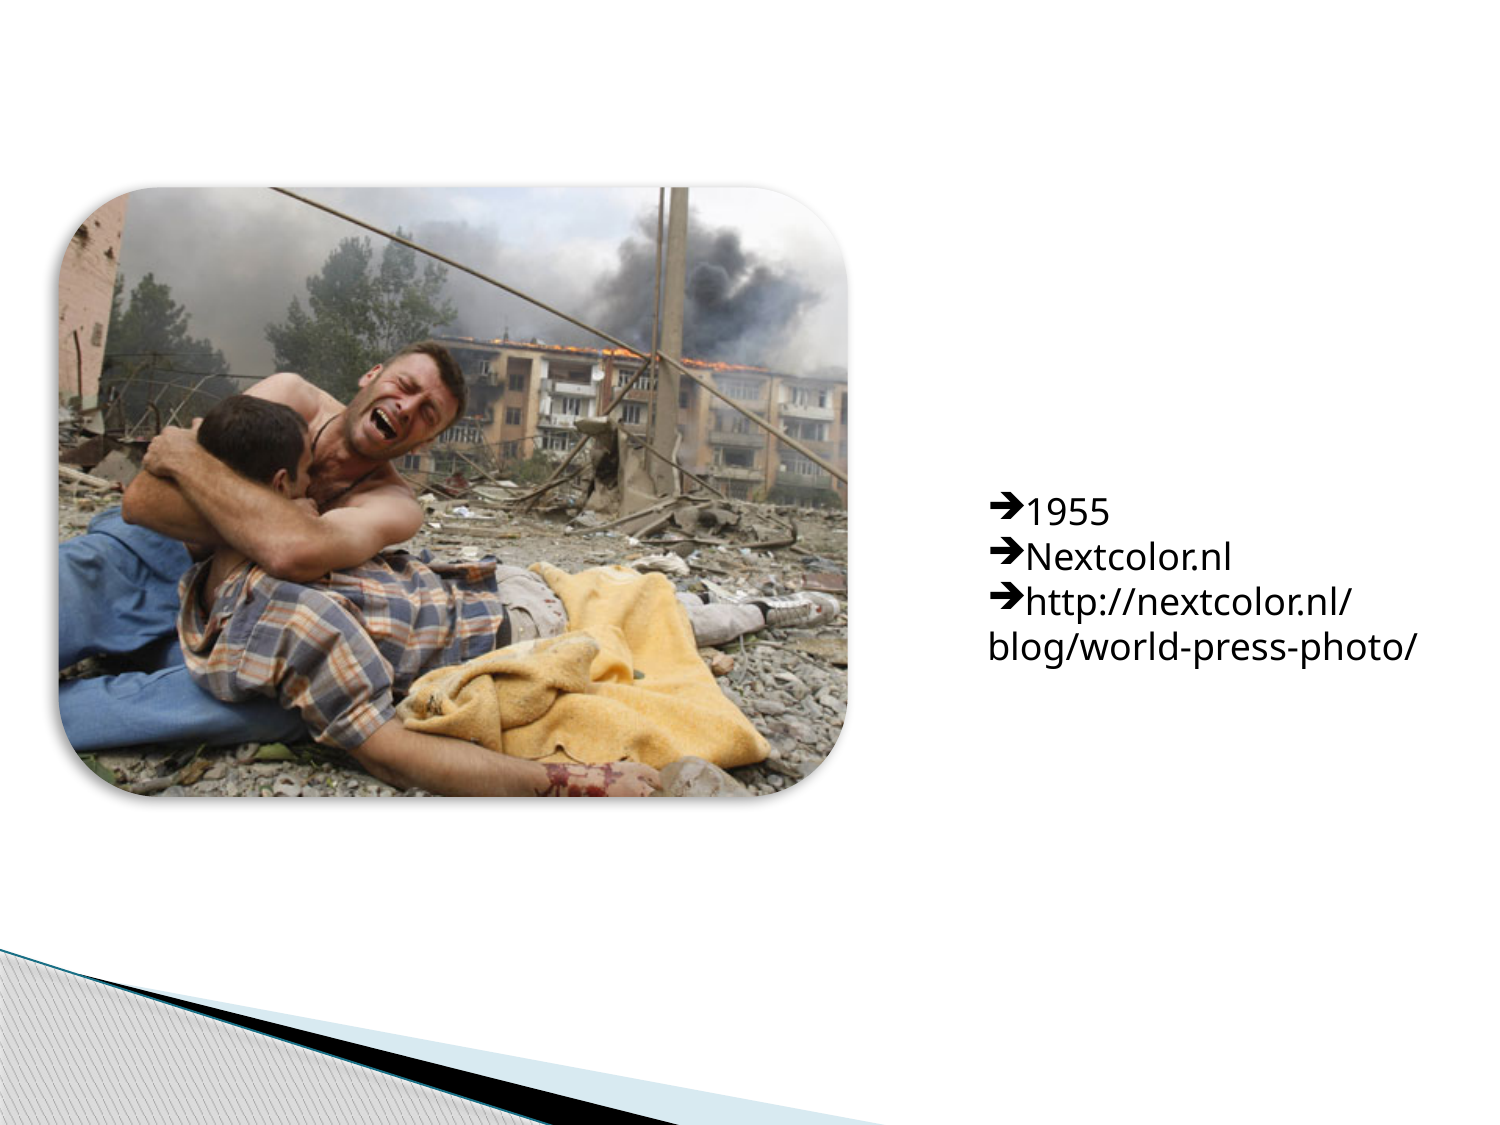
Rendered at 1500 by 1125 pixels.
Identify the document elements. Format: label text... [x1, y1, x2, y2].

picture [58, 187, 848, 798]
text_box 1955 Nextcolor.nl http://nextcolor.nl/blog/world-press-photo/ [972, 480, 1465, 676]
